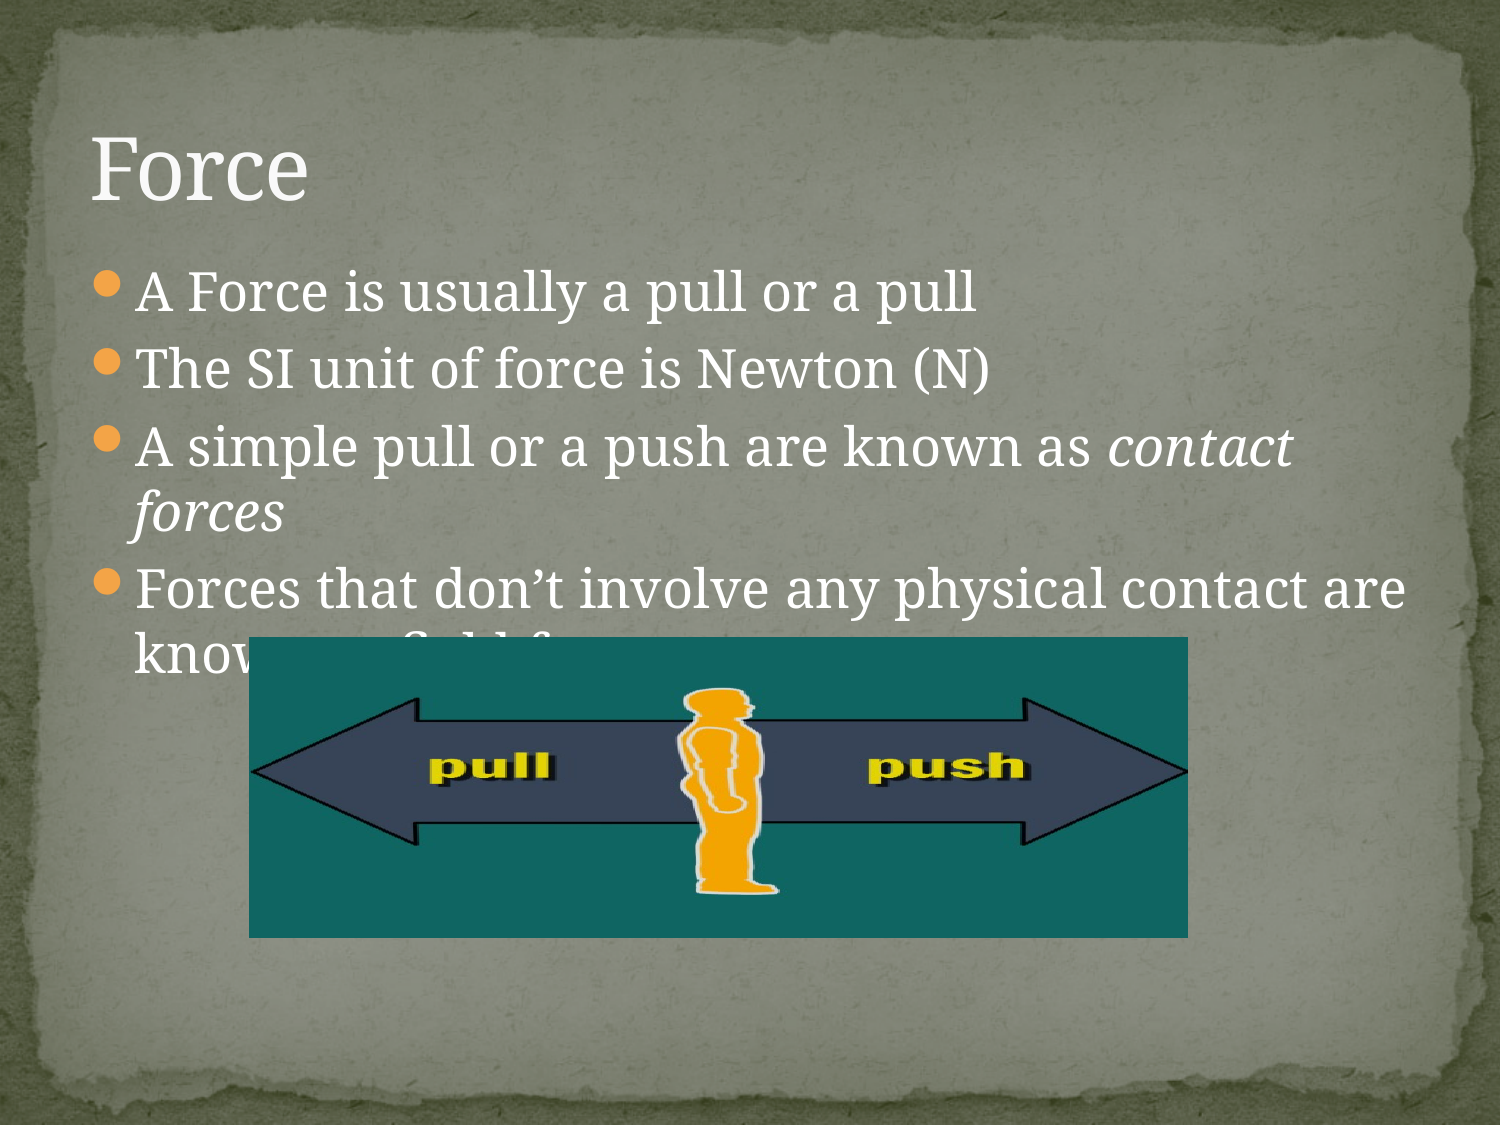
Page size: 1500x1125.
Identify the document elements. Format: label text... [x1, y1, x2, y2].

picture [249, 637, 1188, 938]
list A Force is usually a pull or a pull The SI unit of force is Newton (N) A simple pull or a push are known as contact forces Forces that don’t involve any physical contact are known as field forces [75, 249, 1425, 1000]
title Force [74, 24, 1425, 225]
